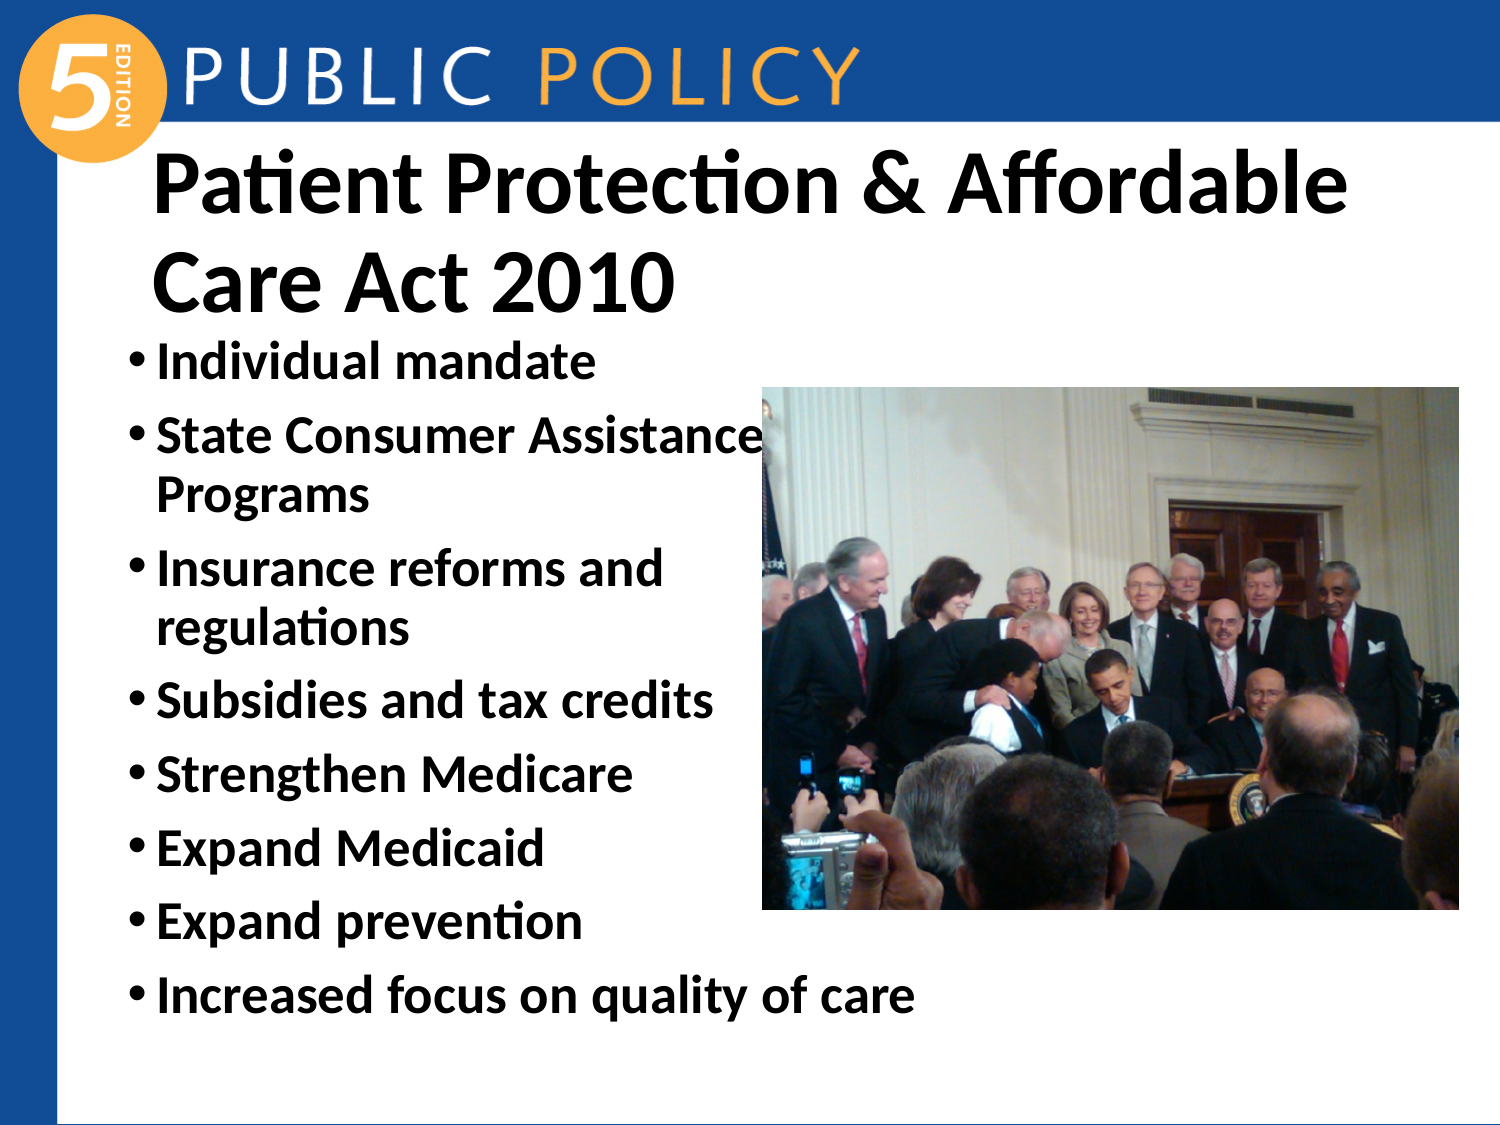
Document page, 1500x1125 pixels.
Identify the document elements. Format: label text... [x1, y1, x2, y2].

list Individual mandate State Consumer Assistance Programs Insurance reforms and regulations Subsidies and tax credits Strengthen Medicare Expand Medicaid Expand prevention Increased focus on quality of care [112, 324, 938, 1050]
picture [805, 905, 815, 910]
title Patient Protection & Affordable Care Act 2010 [137, 125, 1500, 343]
picture [0, 0, 1500, 1125]
